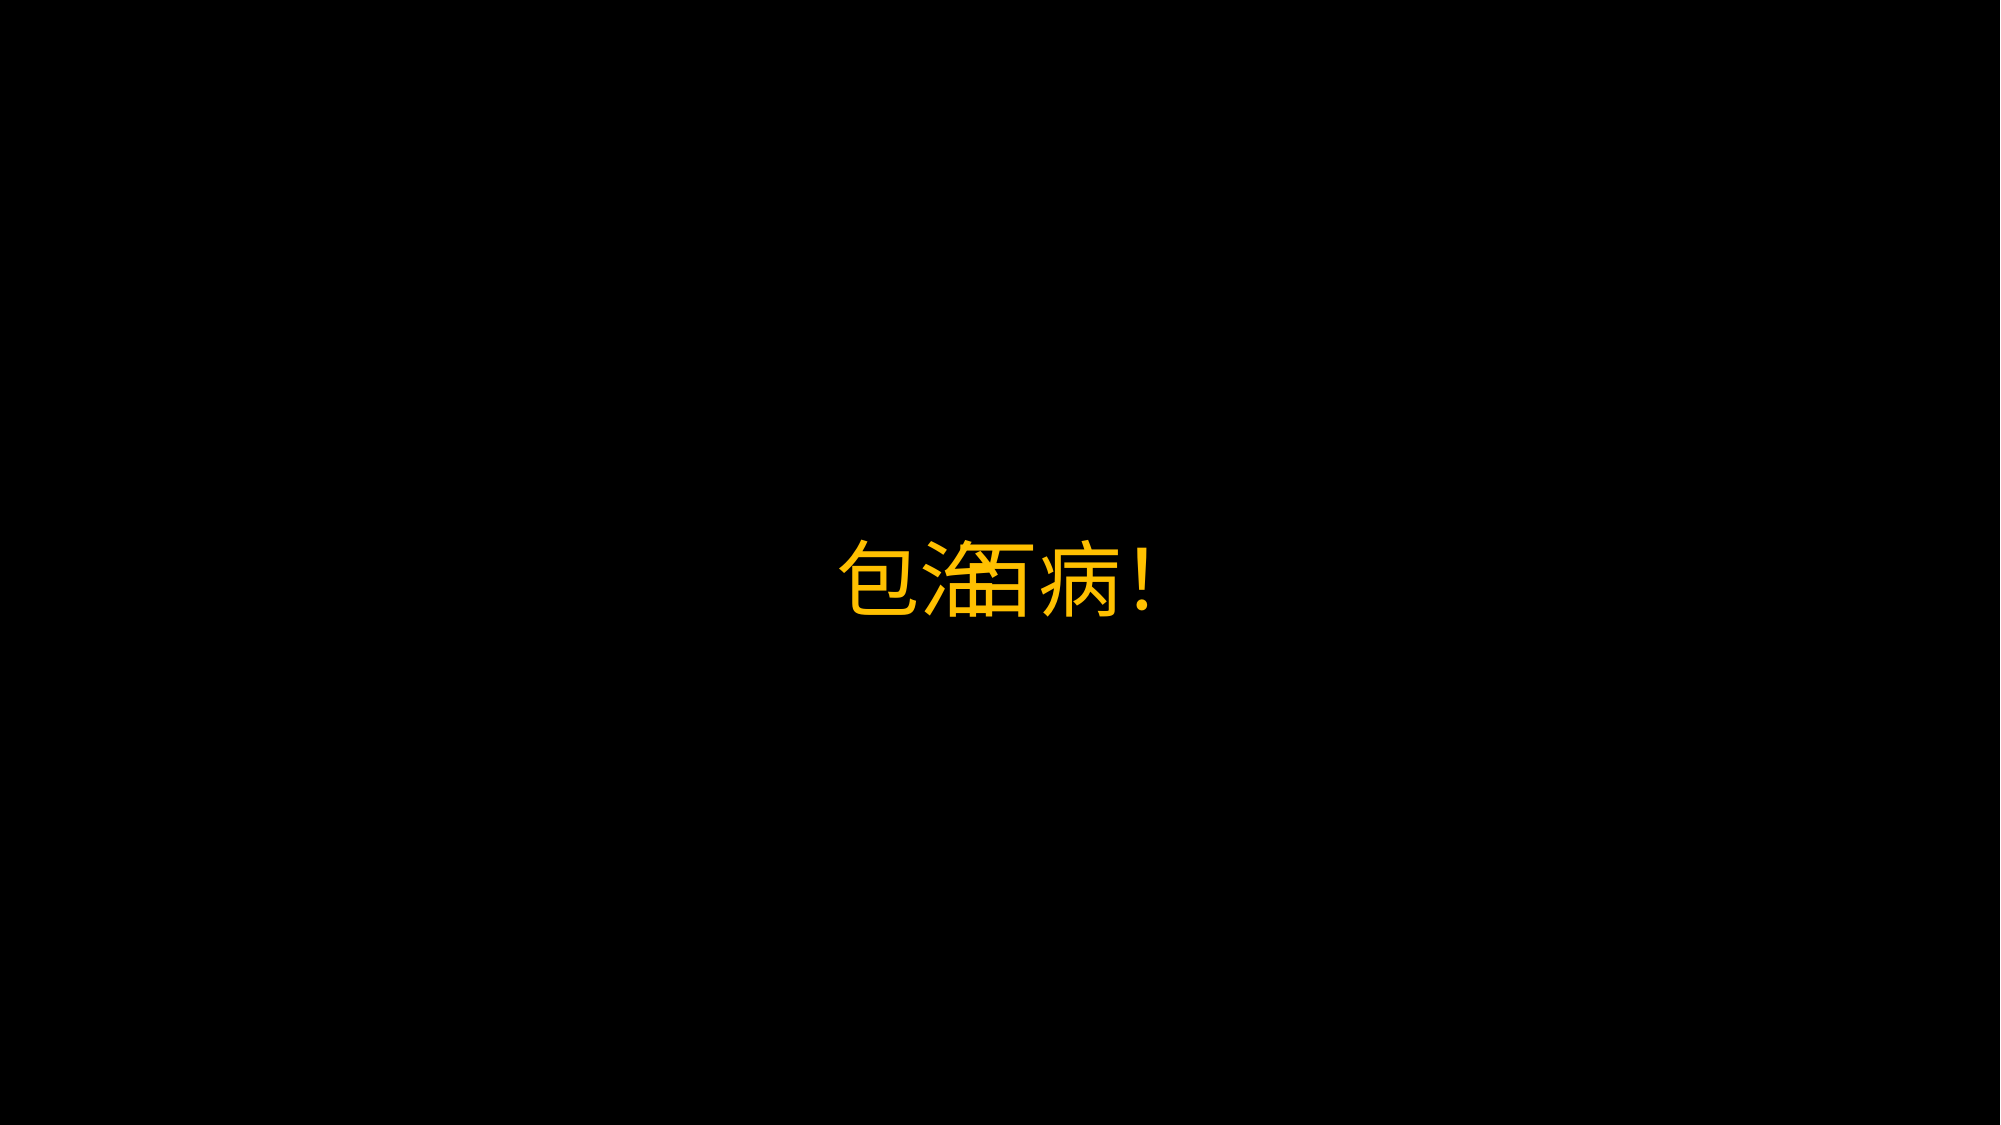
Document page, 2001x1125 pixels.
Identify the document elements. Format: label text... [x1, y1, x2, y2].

text_box 包治 [752, 519, 912, 635]
text_box 百病！ [912, 519, 1248, 635]
